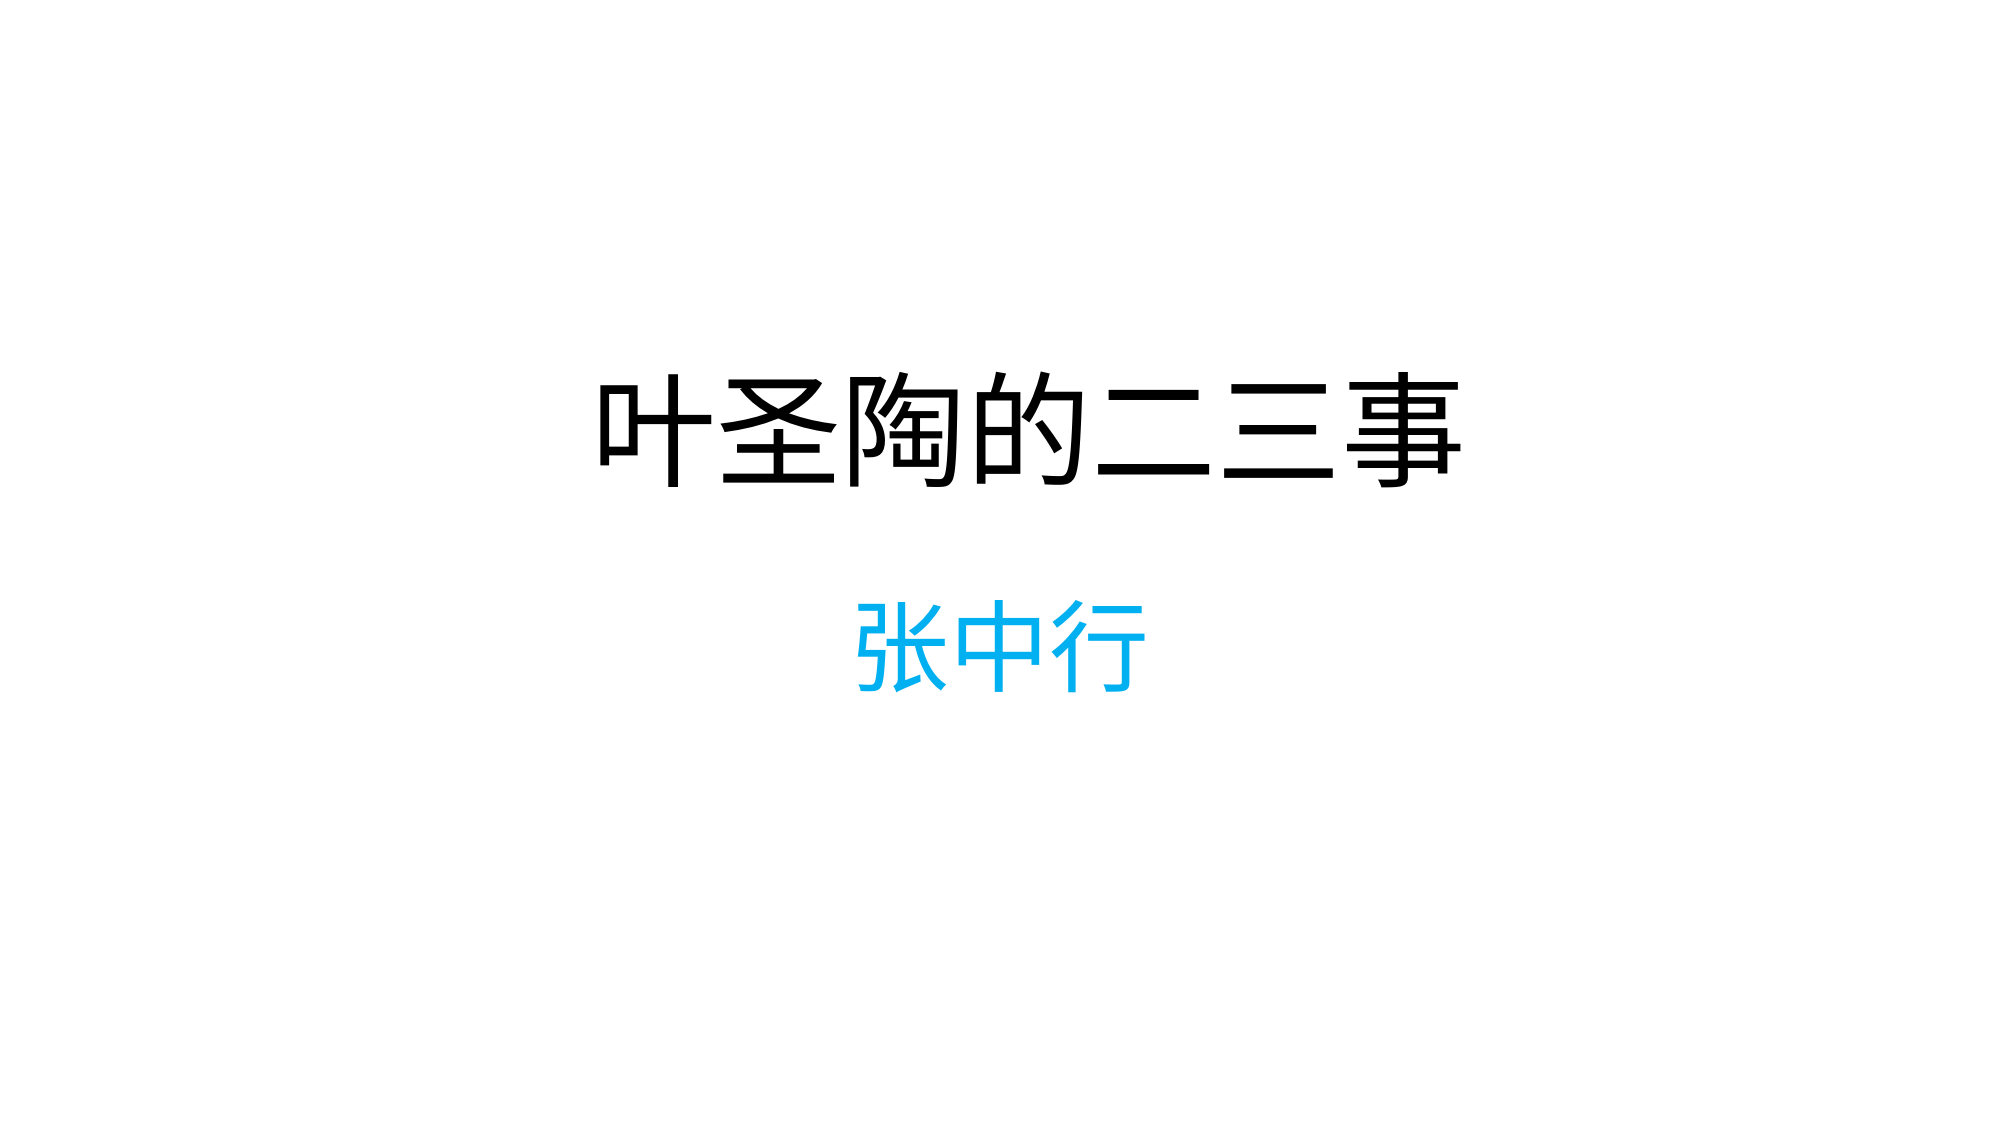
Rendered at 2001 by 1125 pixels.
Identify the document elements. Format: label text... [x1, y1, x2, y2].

title 叶圣陶的二三事 [249, 120, 1750, 512]
subtitle 张中行 [249, 590, 1750, 863]
